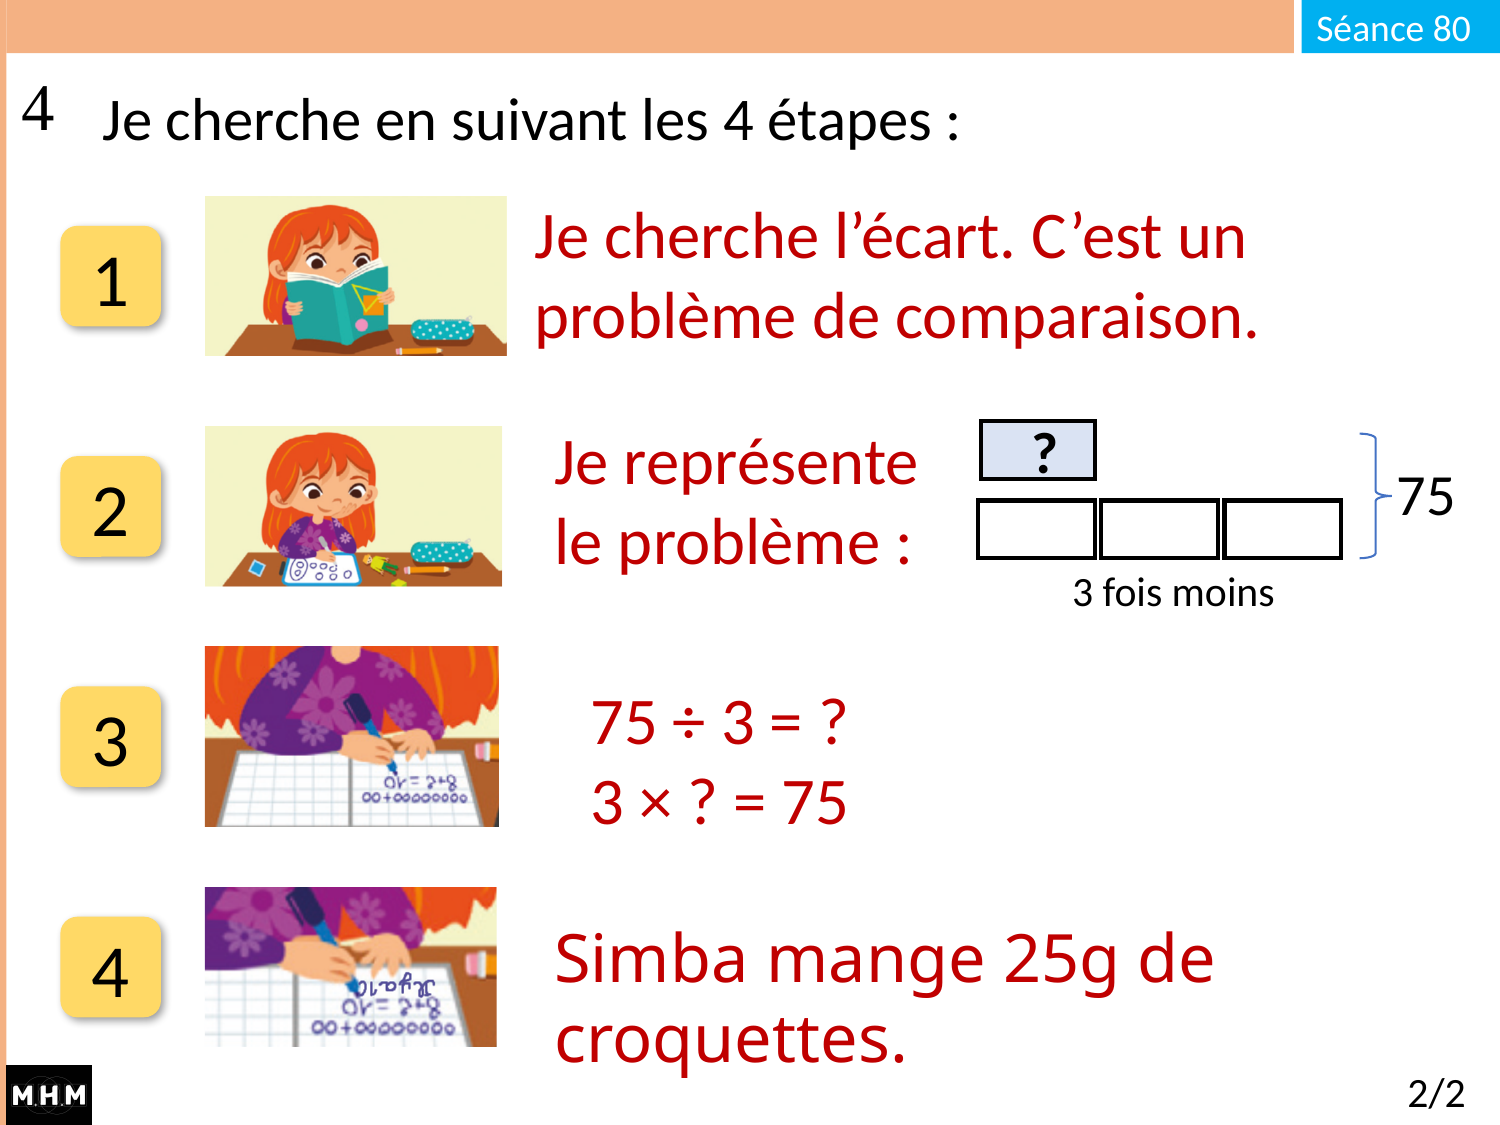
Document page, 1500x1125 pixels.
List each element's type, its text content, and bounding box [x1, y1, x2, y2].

text_box 3 [58, 684, 164, 790]
text_box Je cherche l’écart. C’est un problème de comparaison. [519, 184, 1500, 359]
text_box 4 [58, 914, 164, 1020]
picture [204, 645, 500, 828]
picture [204, 196, 515, 357]
text_box 1 [58, 223, 164, 329]
picture [204, 426, 503, 587]
list 2/2 [1373, 1064, 1500, 1125]
text_box Je représente le problème : [539, 410, 1440, 586]
picture [6, 1065, 92, 1125]
text_box 75 ÷ 3 = ? 3 × ? = 75 [575, 590, 1500, 926]
picture [204, 887, 497, 1047]
text_box 2 [58, 454, 164, 559]
title Je cherche en suivant les 4 étapes : [88, 35, 1382, 161]
text_box Simba mange 25g de croquettes. [539, 908, 1500, 1083]
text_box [977, 420, 1478, 619]
